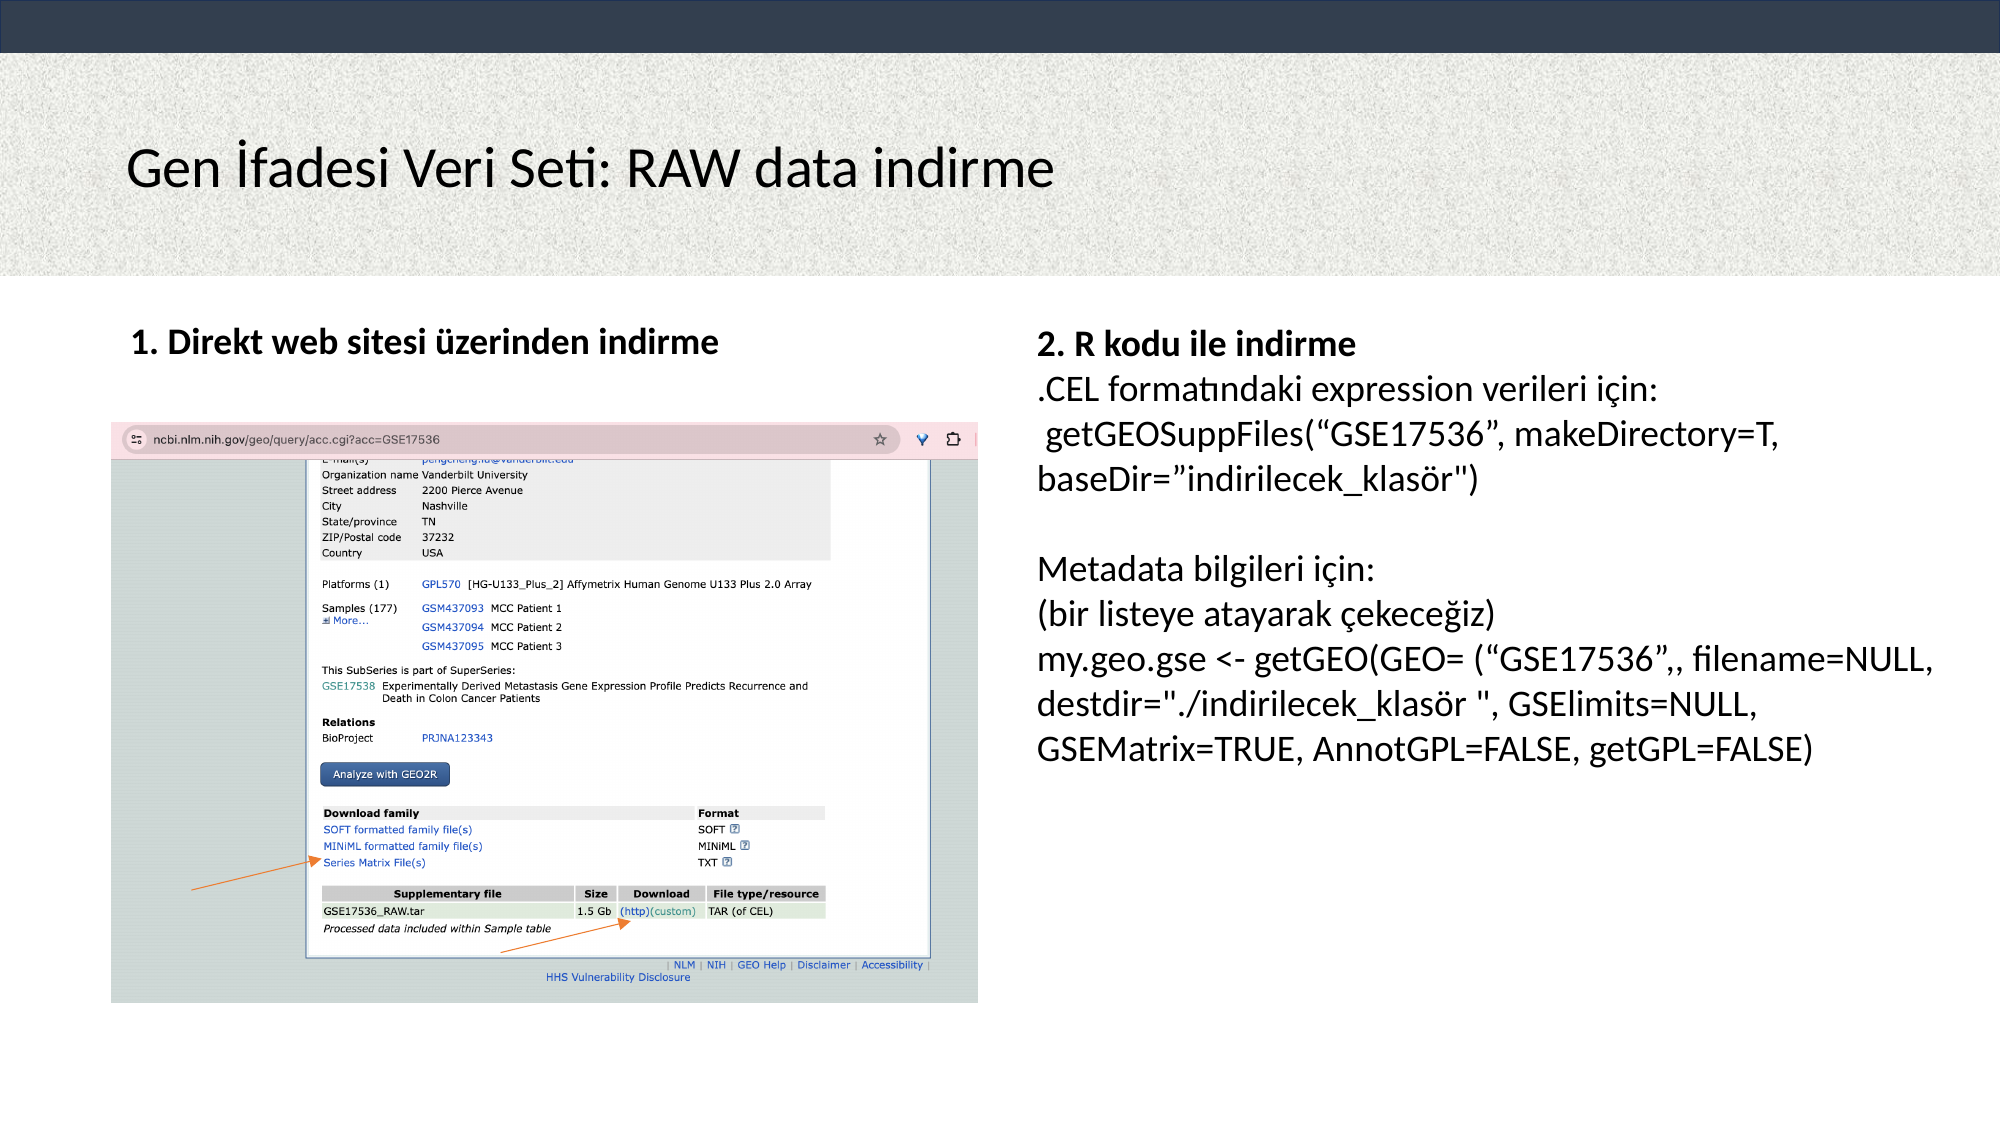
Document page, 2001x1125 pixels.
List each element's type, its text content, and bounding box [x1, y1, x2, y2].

text_box [0, 53, 2000, 277]
text_box [0, 0, 2000, 53]
text_box Gen İfadesi Veri Seti: RAW data indirme [111, 122, 1486, 207]
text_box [500, 920, 631, 953]
picture [111, 422, 978, 1003]
text_box 2. R kodu ile indirme .CEL formatındaki expression verileri için: getGEOSuppFiles(“GSE17536”, makeDirectory=T, baseDir=”indirilecek_klasör") Metadata bilgileri için: (bir listeye atayarak çekeceğiz) my.geo.gse <- getGEO(GEO= (“GSE17536”,, filename=NULL, destdir="./indirilecek_klasör ", GSElimits=NULL, GSEMatrix=TRUE, AnnotGPL=FALSE, getGPL=FALSE) [1022, 311, 2000, 912]
list 1. Direkt web sitesi üzerinden indirme [115, 315, 886, 395]
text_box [191, 858, 322, 891]
